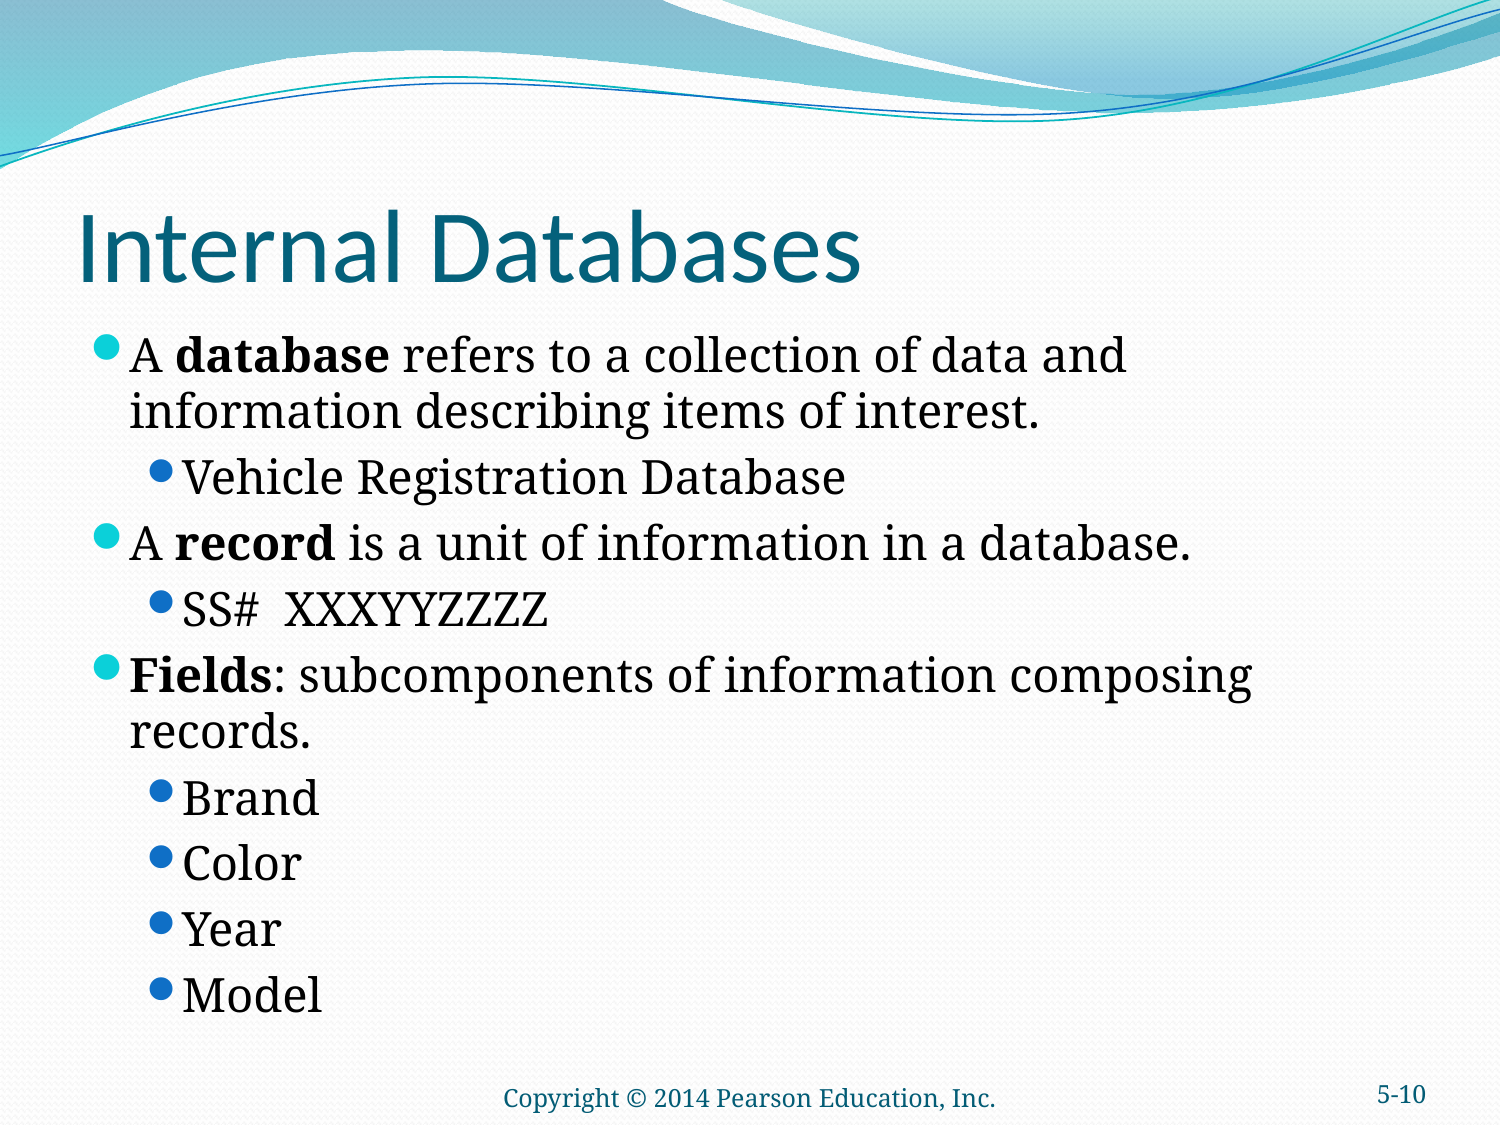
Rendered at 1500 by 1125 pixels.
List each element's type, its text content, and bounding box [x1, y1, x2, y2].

title Internal Databases [74, 115, 1426, 304]
list A database refers to a collection of data and information describing items of interest. Vehicle Registration Database A record is a unit of information in a database. SS# XXXYYZZZZ Fields: subcomponents of information composing records. Brand Color Year Model [74, 317, 1426, 1038]
